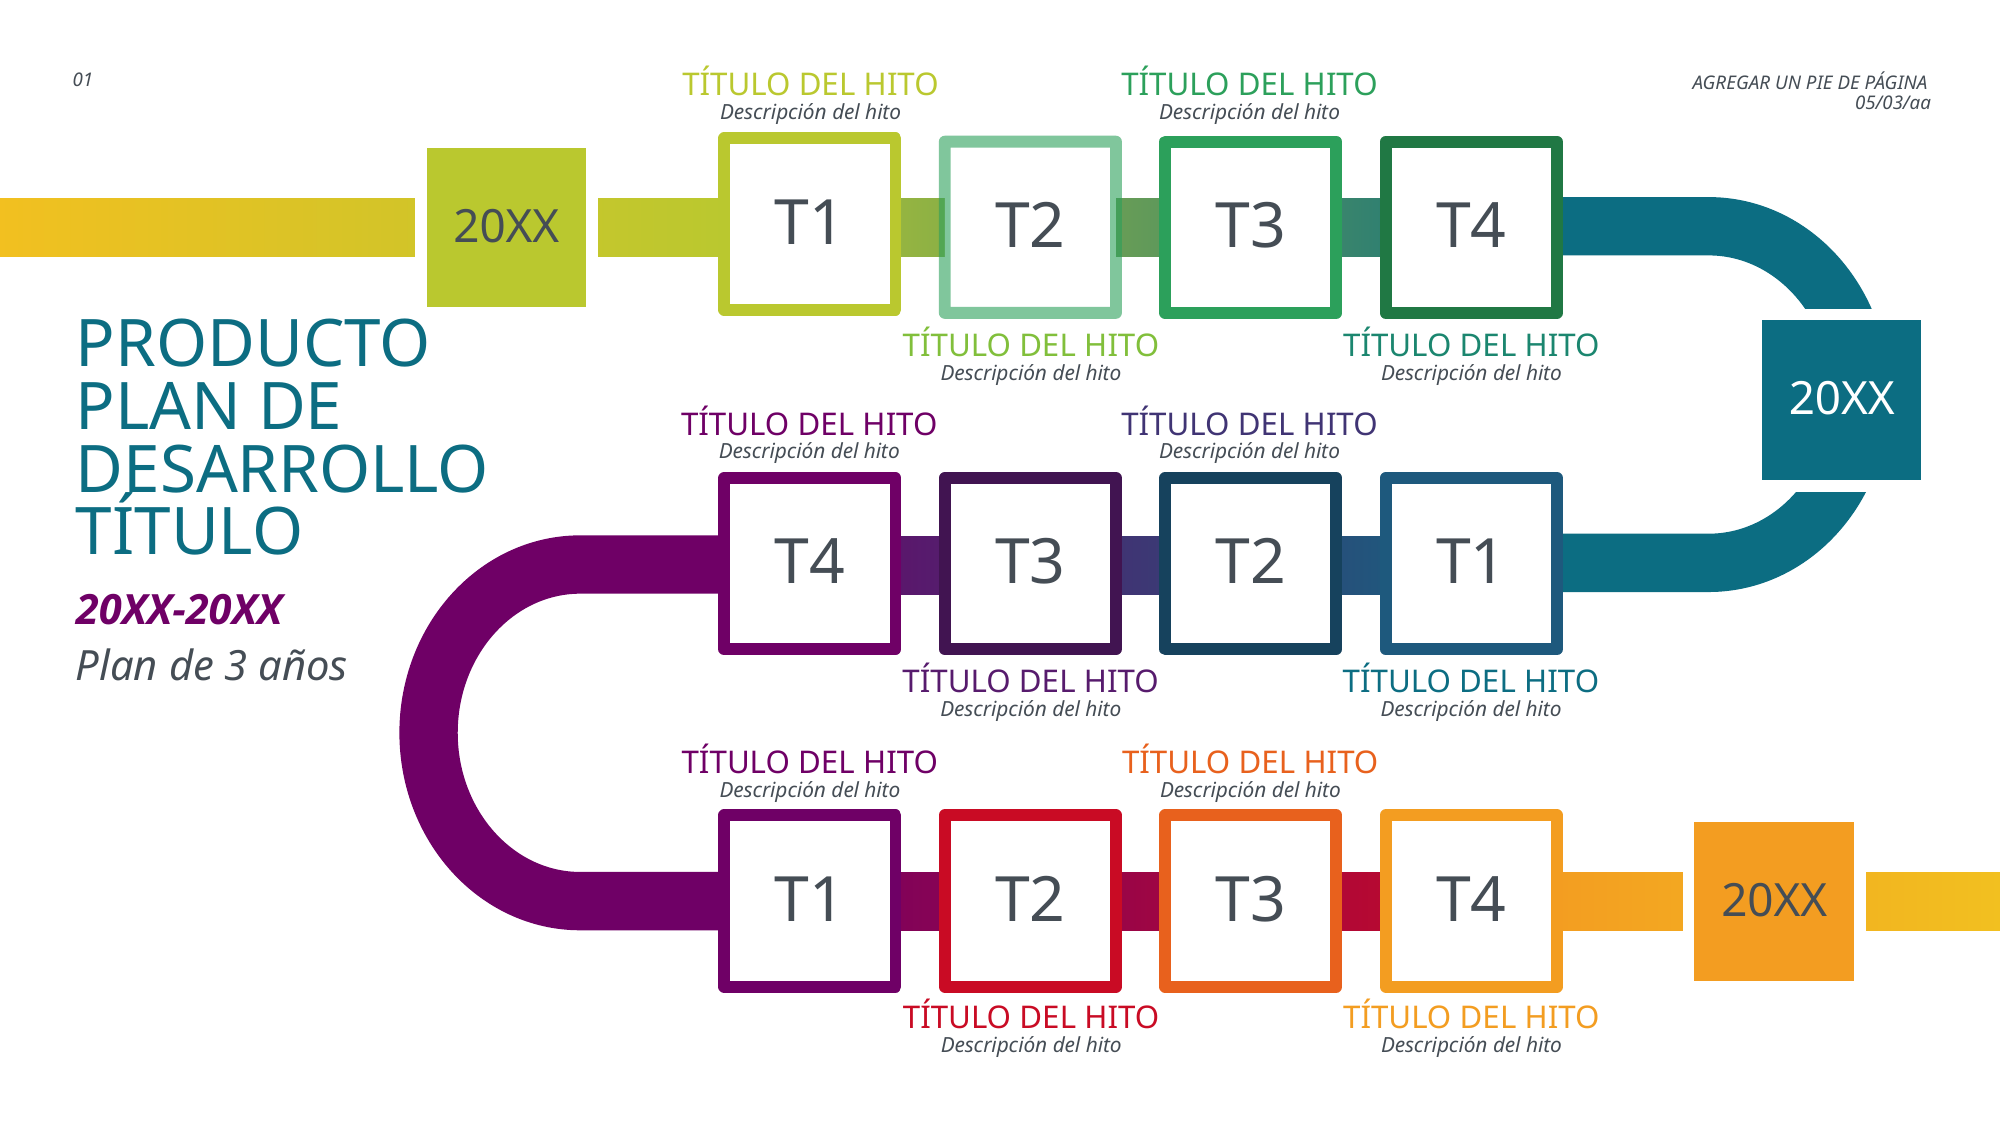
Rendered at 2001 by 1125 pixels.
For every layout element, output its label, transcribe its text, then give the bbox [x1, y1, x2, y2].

list T1 [1380, 472, 1563, 655]
list TÍTULO DEL HITO [889, 332, 1173, 362]
list Descripción del hito [669, 101, 953, 131]
list T3 [939, 472, 1122, 655]
list T3 [1159, 809, 1342, 993]
title PRODUCTO PLAN DE DESARROLLO TÍTULO [75, 305, 577, 579]
list T1 [718, 132, 901, 316]
list TÍTULO DEL HITO [669, 71, 953, 101]
list Descripción del hito [1108, 101, 1392, 131]
list Descripción del hito [1329, 698, 1613, 727]
list TÍTULO DEL HITO [1329, 332, 1613, 362]
list T1 [718, 809, 901, 993]
list Descripción del hito [667, 440, 951, 470]
footer AGREGAR UN PIE DE PÁGINA [1477, 64, 1928, 90]
list TÍTULO DEL HITO [668, 749, 952, 779]
list TÍTULO DEL HITO [889, 668, 1173, 698]
list TÍTULO DEL HITO [1108, 411, 1392, 440]
list T2 [939, 136, 1122, 319]
list Descripción del hito [668, 779, 952, 809]
list T3 [1159, 136, 1342, 319]
list 20XX [1683, 810, 1866, 993]
list Plan de 3 años [75, 644, 359, 707]
list Descripción del hito [1108, 779, 1392, 809]
list T2 [939, 809, 1122, 993]
list T2 [1159, 472, 1342, 655]
list TÍTULO DEL HITO [1329, 1004, 1614, 1034]
list TÍTULO DEL HITO [667, 411, 951, 440]
list Descripción del hito [889, 1034, 1173, 1063]
list TÍTULO DEL HITO [1108, 749, 1392, 779]
list Descripción del hito [1329, 1034, 1614, 1063]
list TÍTULO DEL HITO [1108, 71, 1392, 101]
list 20XX-20XX [75, 588, 359, 637]
slide_number 0‹#› [72, 64, 138, 94]
list TÍTULO DEL HITO [889, 1004, 1173, 1034]
list TÍTULO DEL HITO [1329, 668, 1613, 698]
list T4 [1380, 136, 1563, 319]
list 20XX [415, 136, 598, 319]
list Descripción del hito [889, 698, 1173, 727]
slide_number 05/03/aa [1477, 90, 1932, 125]
list Descripción del hito [1329, 362, 1613, 392]
list T4 [718, 472, 901, 655]
list Descripción del hito [889, 362, 1173, 392]
list Descripción del hito [1108, 440, 1392, 470]
list 20XX [1750, 309, 1933, 492]
list T4 [1380, 809, 1563, 993]
